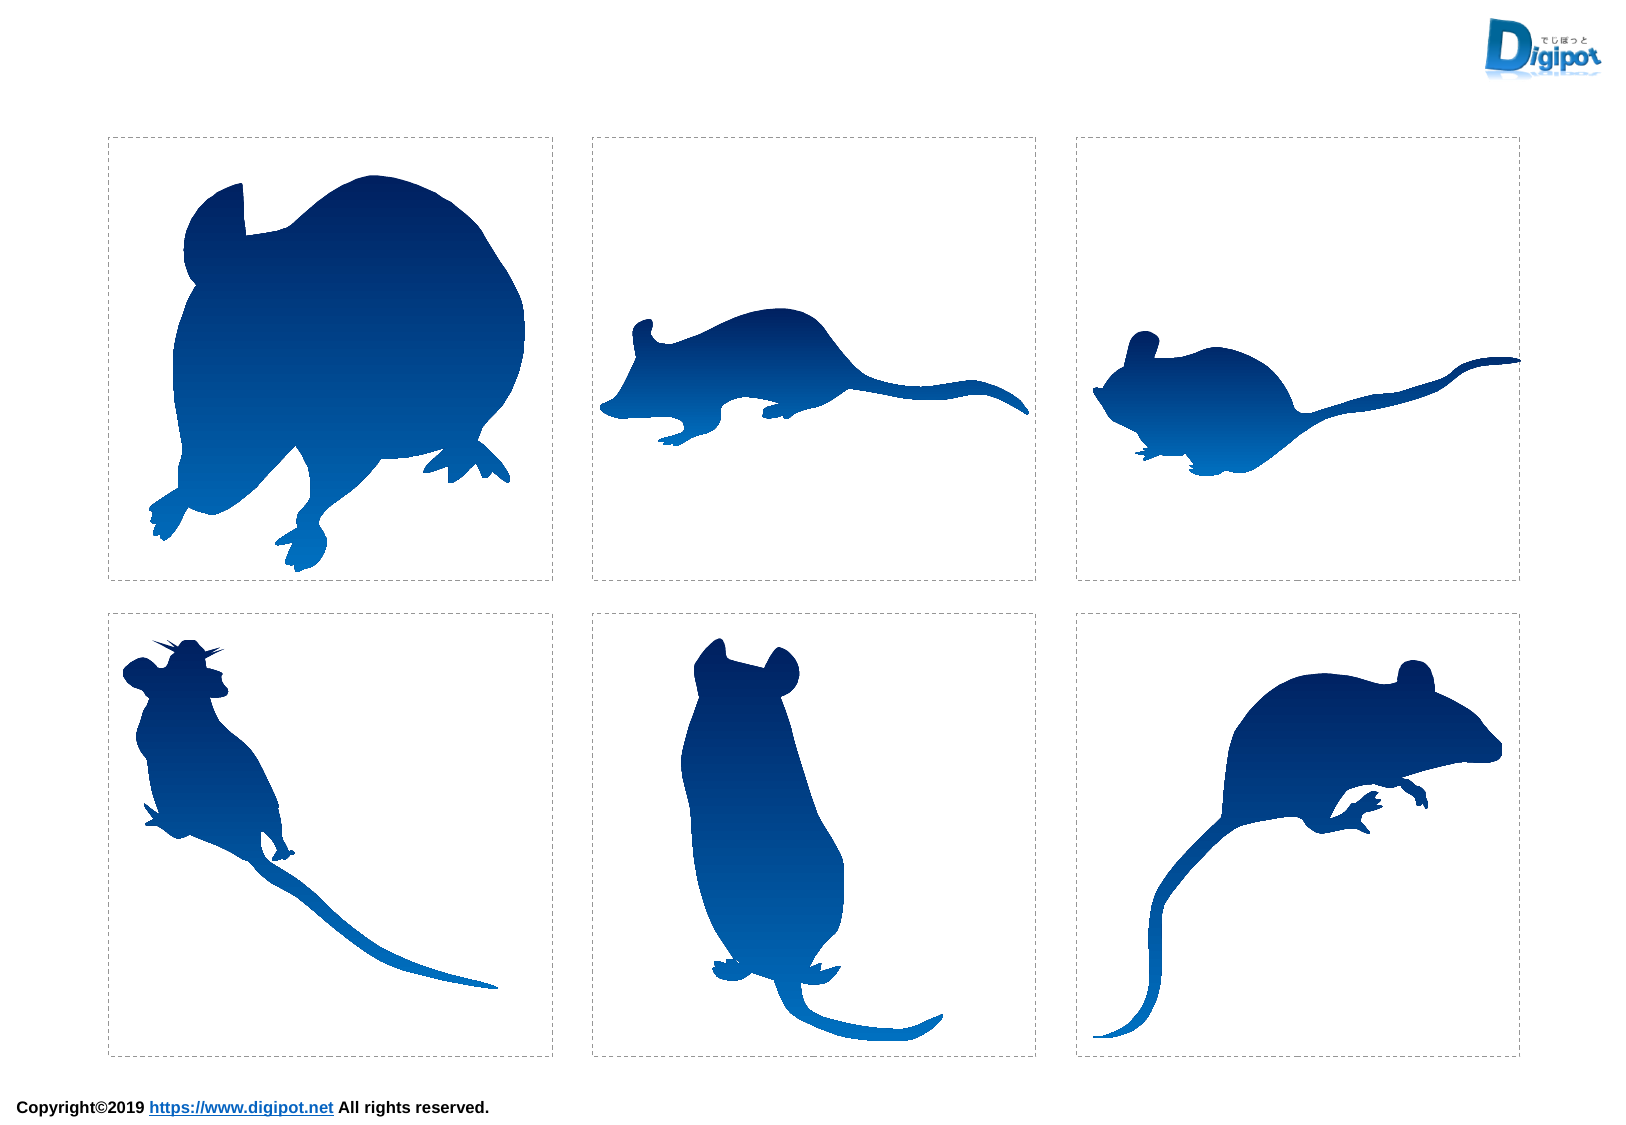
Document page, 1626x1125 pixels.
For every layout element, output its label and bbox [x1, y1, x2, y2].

text_box [681, 638, 944, 1041]
picture [1485, 18, 1602, 82]
text_box [1092, 331, 1522, 477]
text_box [148, 175, 525, 572]
text_box [1092, 659, 1503, 1039]
text_box [122, 639, 499, 990]
text_box [600, 308, 1029, 447]
